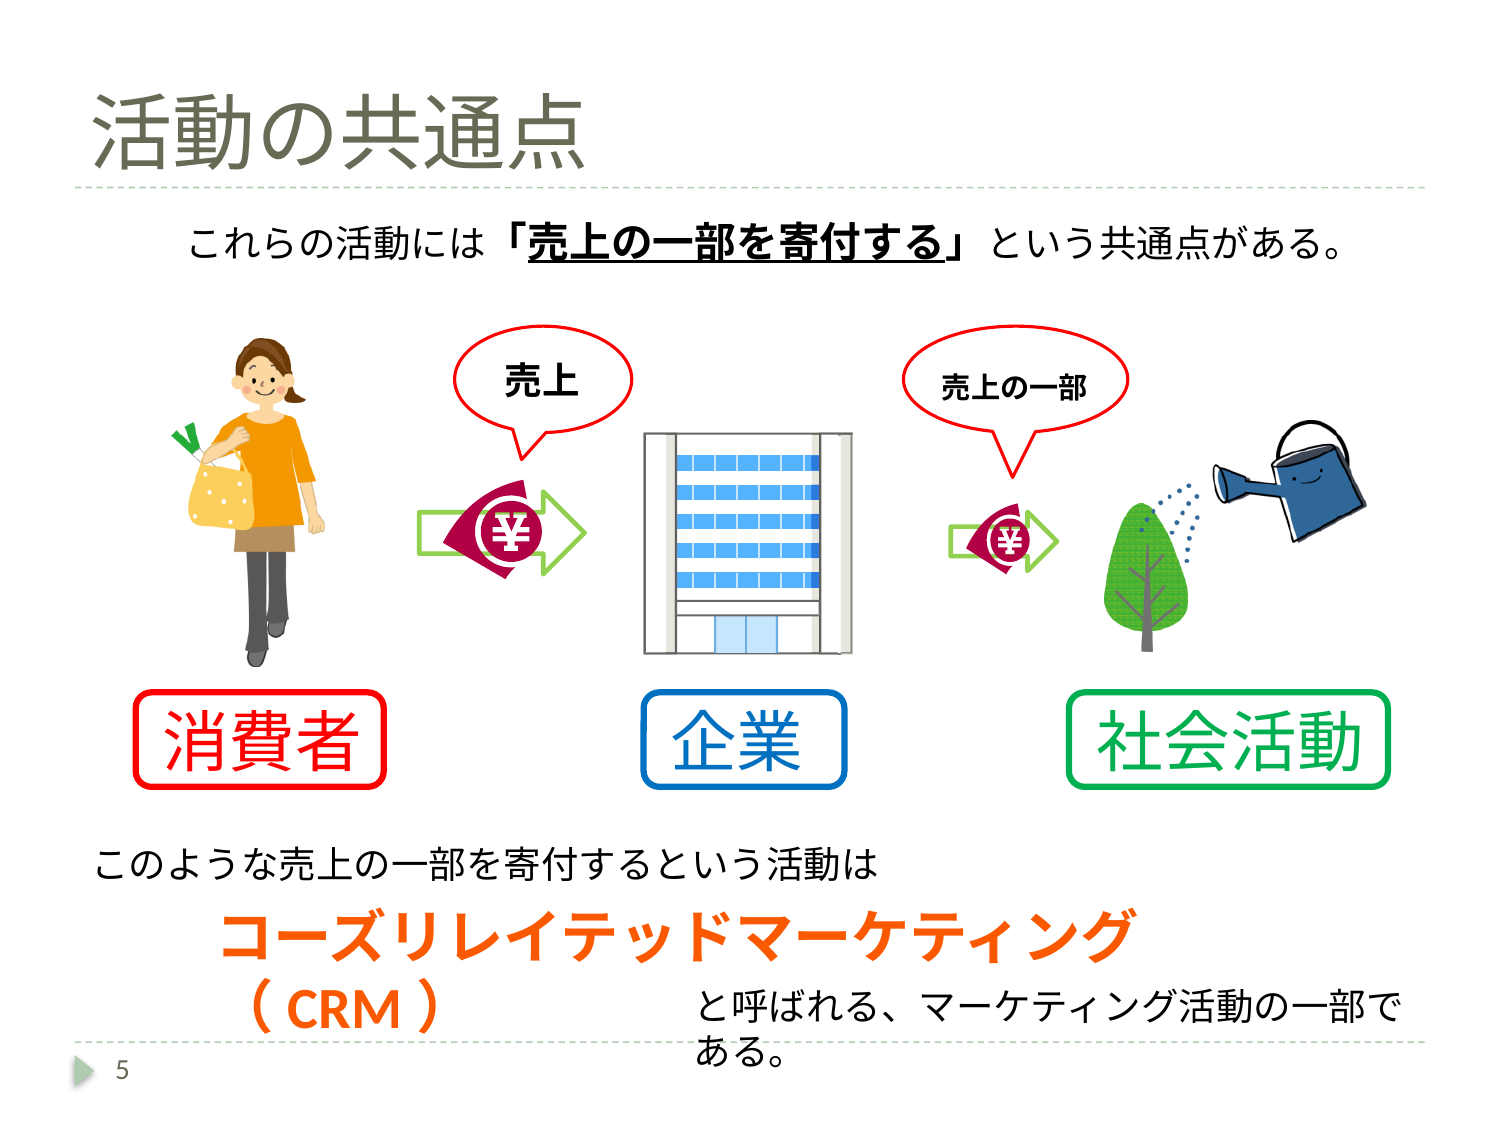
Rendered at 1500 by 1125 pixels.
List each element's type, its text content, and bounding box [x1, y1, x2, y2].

text_box これらの活動には「売上の一部を寄付する」という共通点がある。 [171, 208, 1388, 273]
picture [643, 432, 853, 655]
picture [170, 337, 325, 667]
picture [1104, 420, 1367, 652]
text_box コーズリレイテッドマーケティング（CRM） [200, 893, 1247, 1048]
slide_number 5 [100, 1042, 426, 1103]
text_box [418, 479, 585, 580]
text_box 売上 [490, 349, 703, 410]
title 活動の共通点 [75, 24, 1425, 188]
text_box [134, 690, 374, 788]
text_box [901, 324, 1123, 480]
text_box と呼ばれる、マーケティング活動の一部である。 [679, 975, 1436, 1081]
text_box [1067, 690, 1379, 789]
text_box 社会活動 [1082, 692, 1425, 788]
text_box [950, 503, 1058, 575]
text_box このような売上の一部を寄付するという活動は [76, 834, 1258, 894]
text_box [642, 690, 835, 788]
text_box [453, 324, 619, 462]
text_box 売上の一部 [927, 361, 1164, 412]
text_box 企業 [655, 692, 916, 788]
text_box 消費者 [147, 692, 420, 788]
